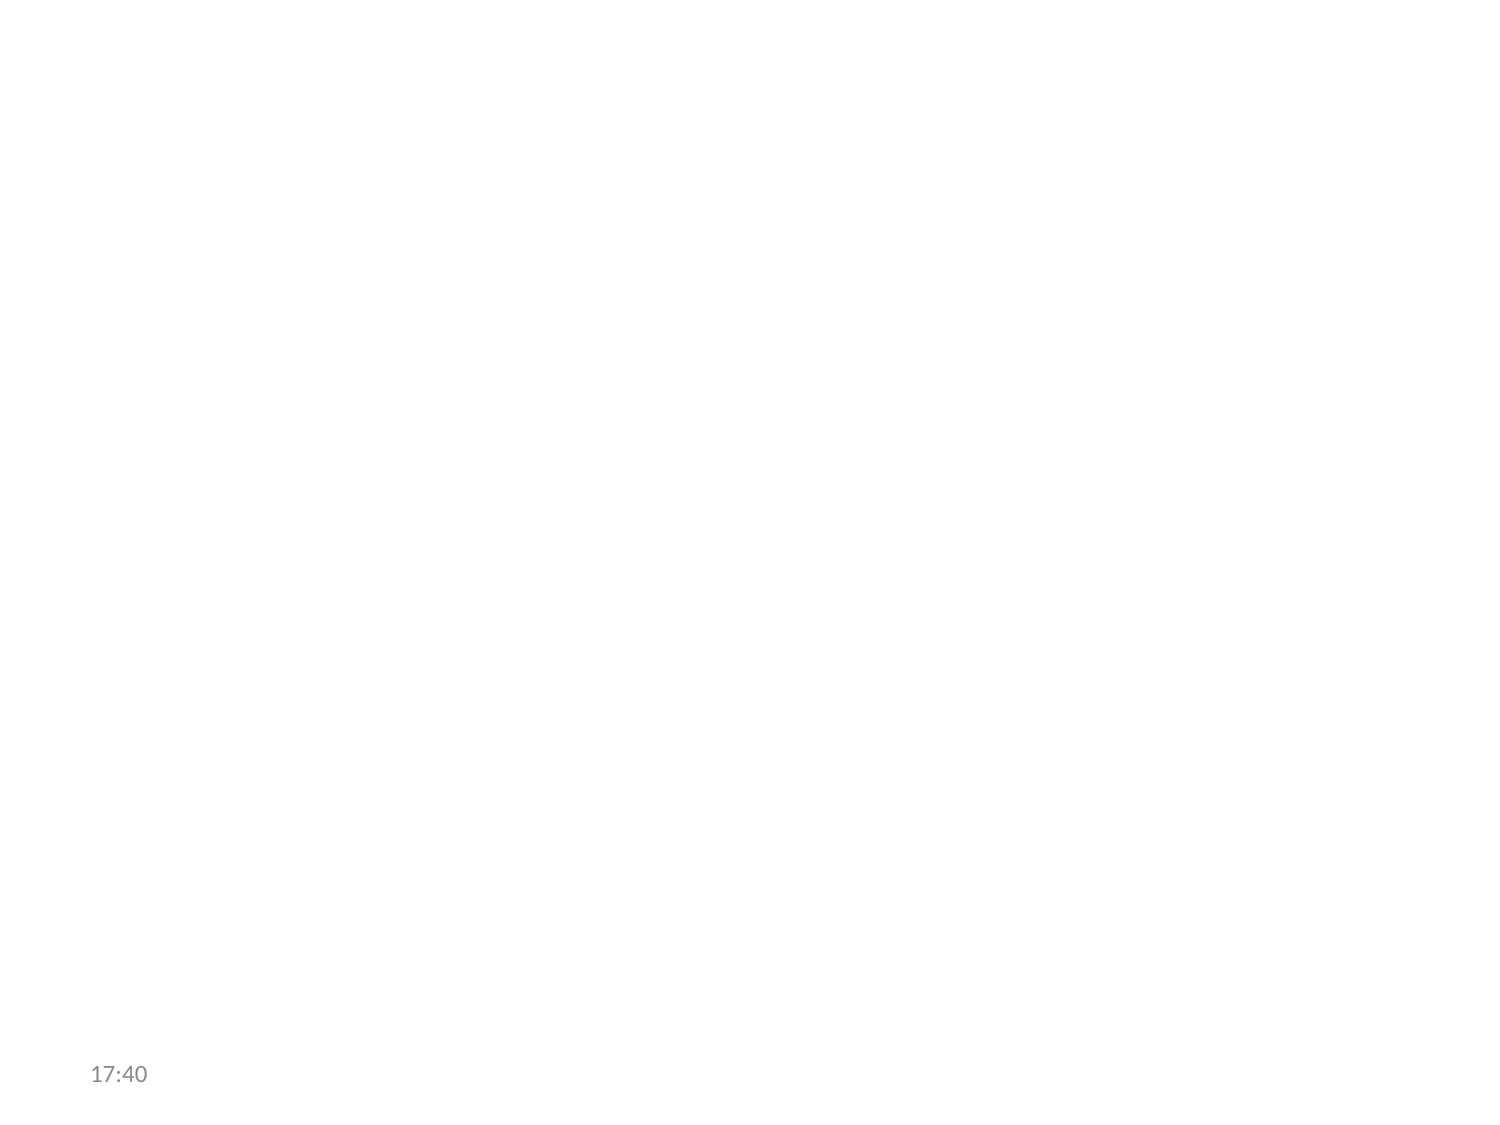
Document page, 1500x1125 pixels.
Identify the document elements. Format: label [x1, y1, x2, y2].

slide_number [75, 1042, 425, 1103]
